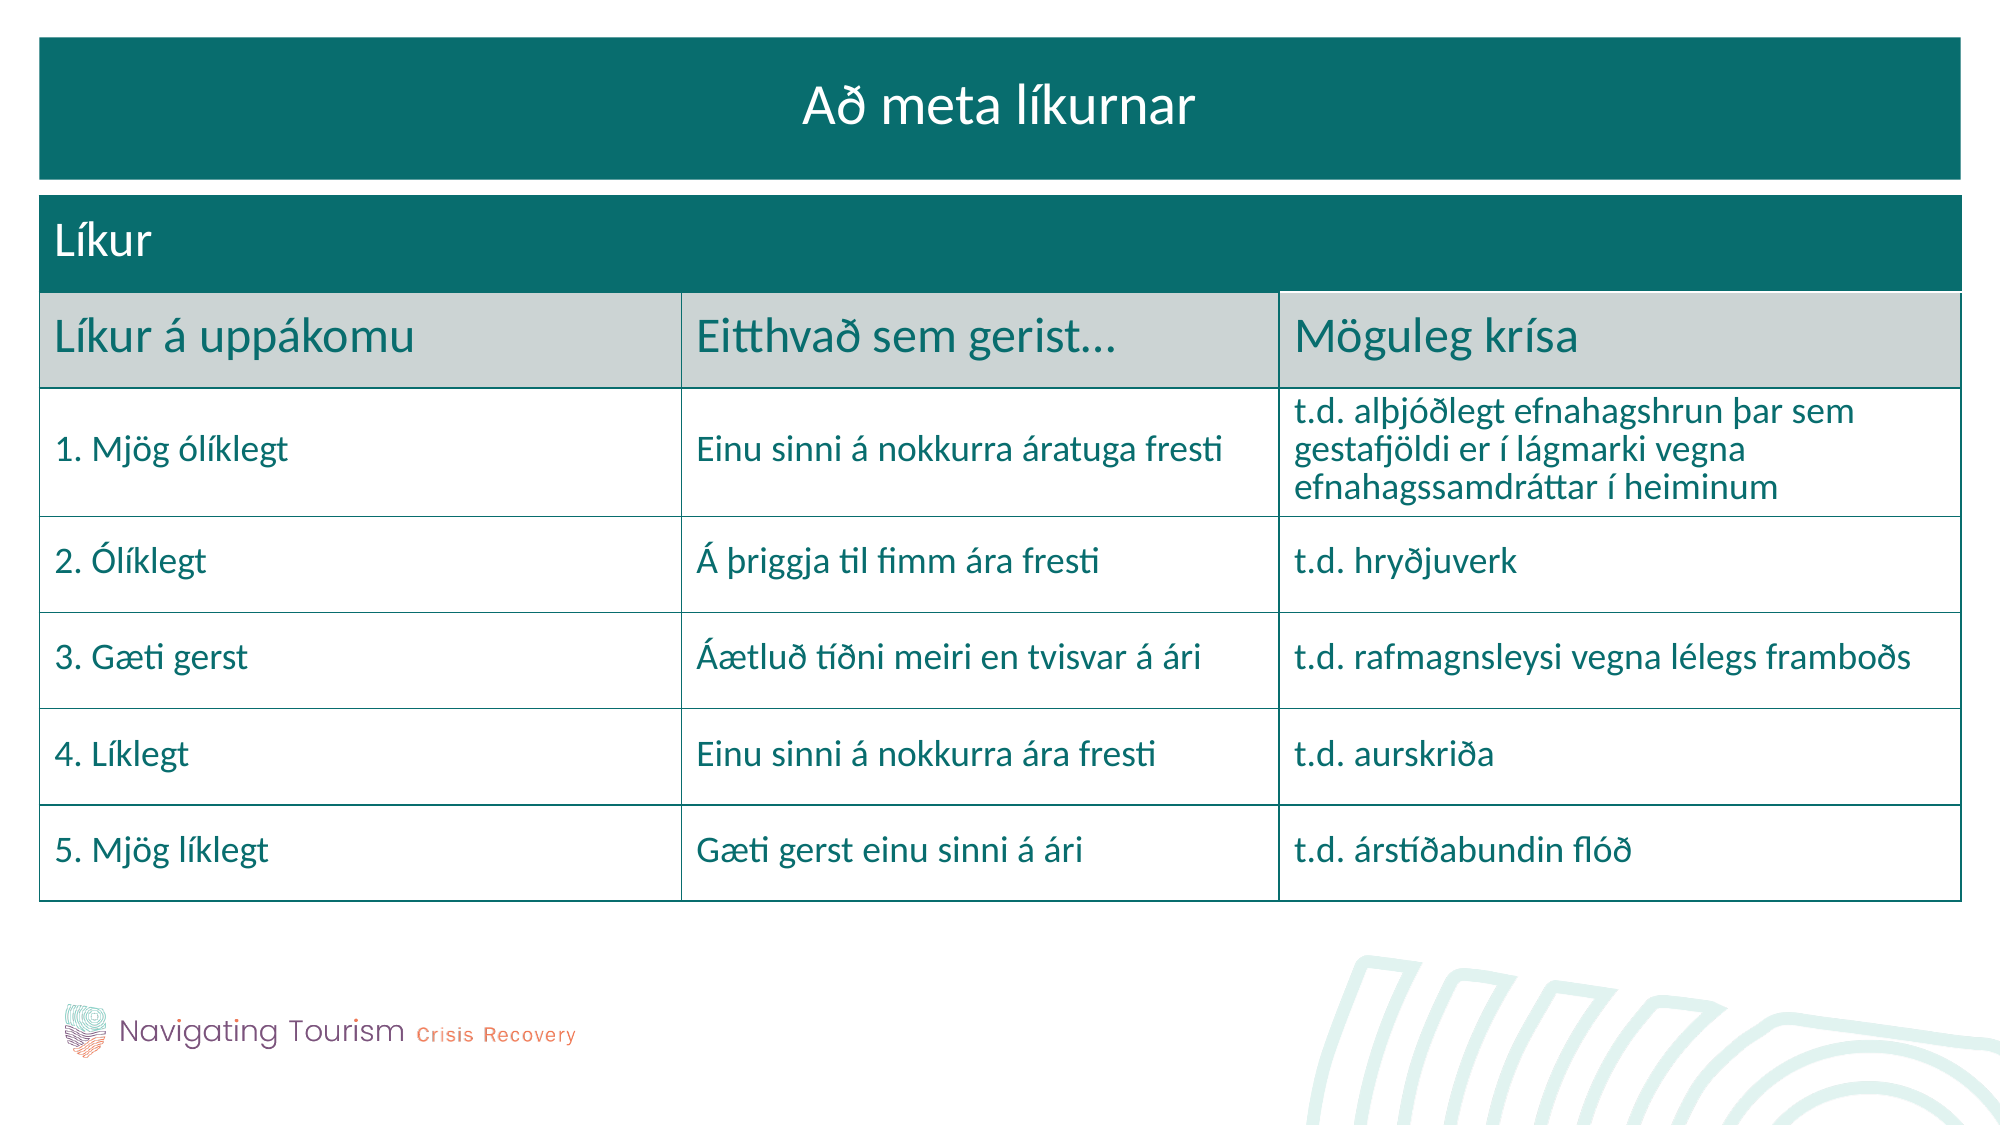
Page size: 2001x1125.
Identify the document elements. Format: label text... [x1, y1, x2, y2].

table_cell Áætluð tíðni meiri en tvisvar á ári [682, 613, 1278, 708]
text_box Að meta líkurnar [39, 37, 1961, 180]
table_cell 2. Ólíklegt [40, 517, 681, 612]
picture [112, 1005, 577, 1056]
table_cell Einu sinni á nokkurra áratuga fresti [682, 389, 1278, 516]
table_cell Gæti gerst einu sinni á ári [682, 806, 1278, 900]
table_cell 1. Mjög ólíklegt [40, 389, 681, 516]
table_cell Eitthvað sem gerist… [682, 293, 1278, 387]
table_cell Líkur á uppákomu [40, 293, 681, 387]
table_cell 3. Gæti gerst [40, 613, 681, 708]
table_cell Á þriggja til fimm ára fresti [682, 517, 1278, 612]
table_cell t.d. rafmagnsleysi vegna lélegs framboðs [1280, 613, 1960, 708]
table_cell Einu sinni á nokkurra ára fresti [682, 709, 1278, 804]
table_cell t.d. hryðjuverk [1280, 517, 1960, 612]
picture [65, 999, 111, 1061]
table_cell 4. Líklegt [40, 709, 681, 804]
table_cell t.d. alþjóðlegt efnahagshrun þar sem gestafjöldi er í lágmarki vegna efnahagssamdráttar í heiminum [1280, 389, 1960, 516]
table_header Líkur [40, 197, 681, 291]
table_cell Möguleg krísa [1280, 293, 1960, 387]
table_cell 5. Mjög líklegt [40, 806, 681, 900]
table_cell t.d. aurskriða [1280, 709, 1960, 804]
table_cell t.d. árstíðabundin flóð [1280, 806, 1960, 900]
table_header [682, 197, 1960, 291]
picture [1298, 955, 2000, 1125]
